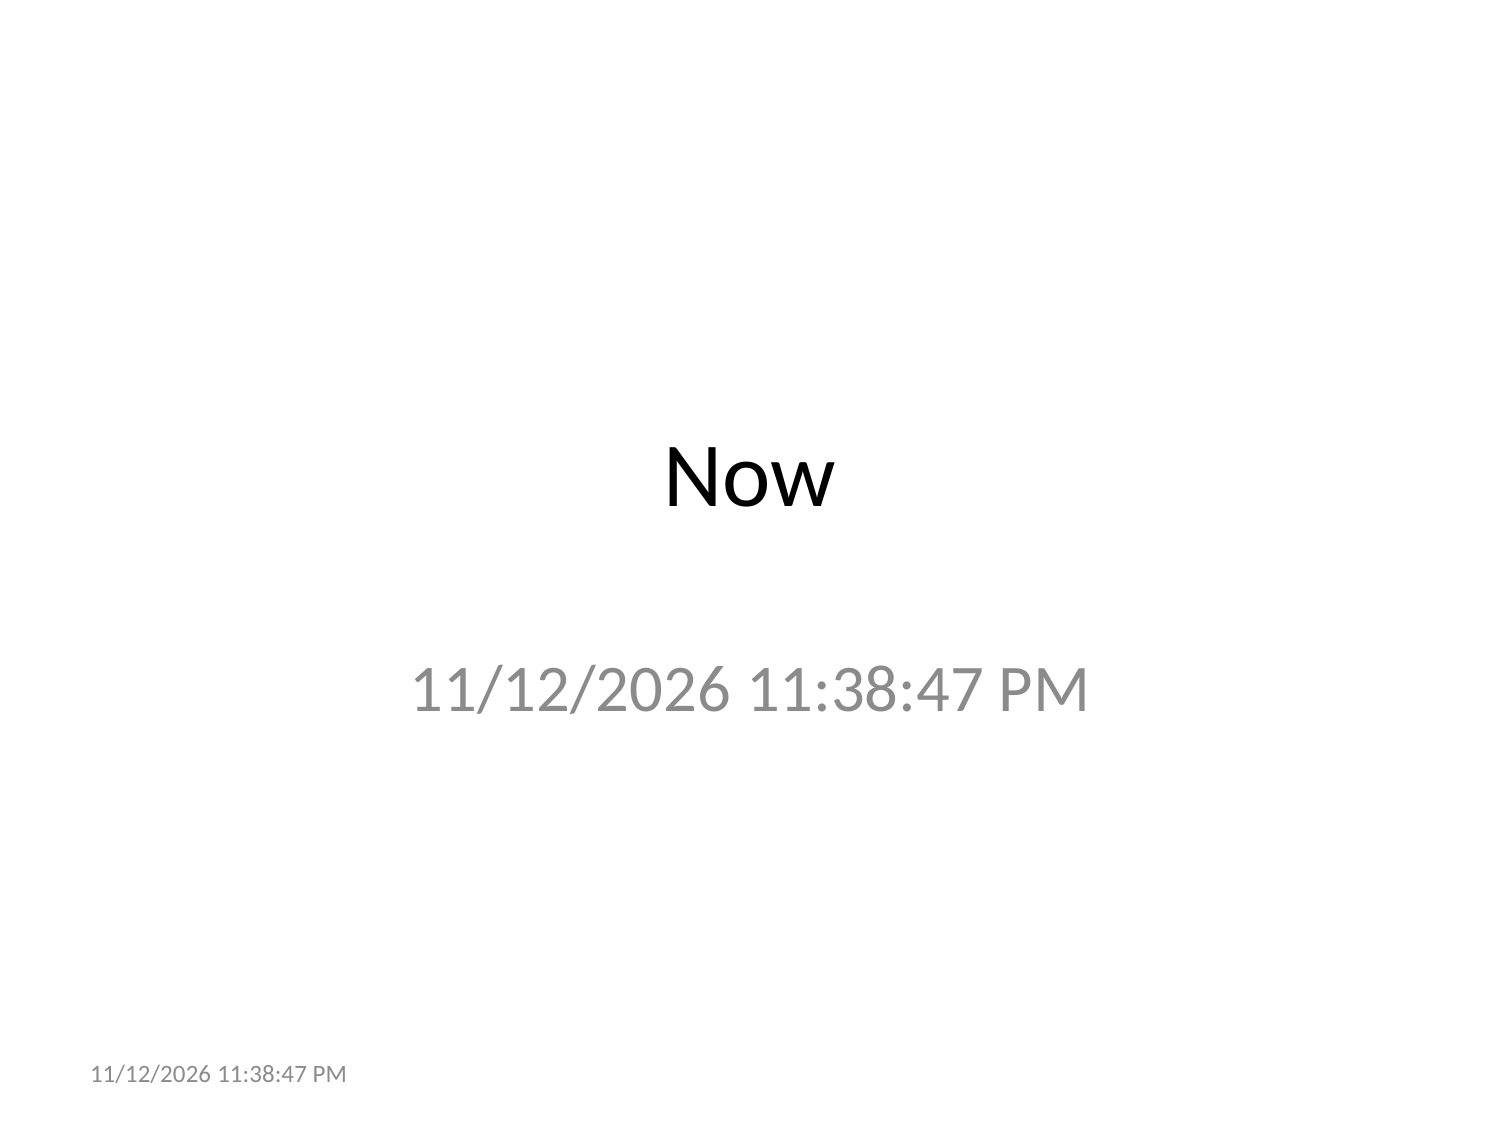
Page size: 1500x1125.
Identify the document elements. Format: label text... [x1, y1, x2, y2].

subtitle 2011-12-19 10:20:04 AM [225, 637, 1275, 925]
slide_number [75, 1042, 425, 1103]
title Now [112, 349, 1388, 591]
